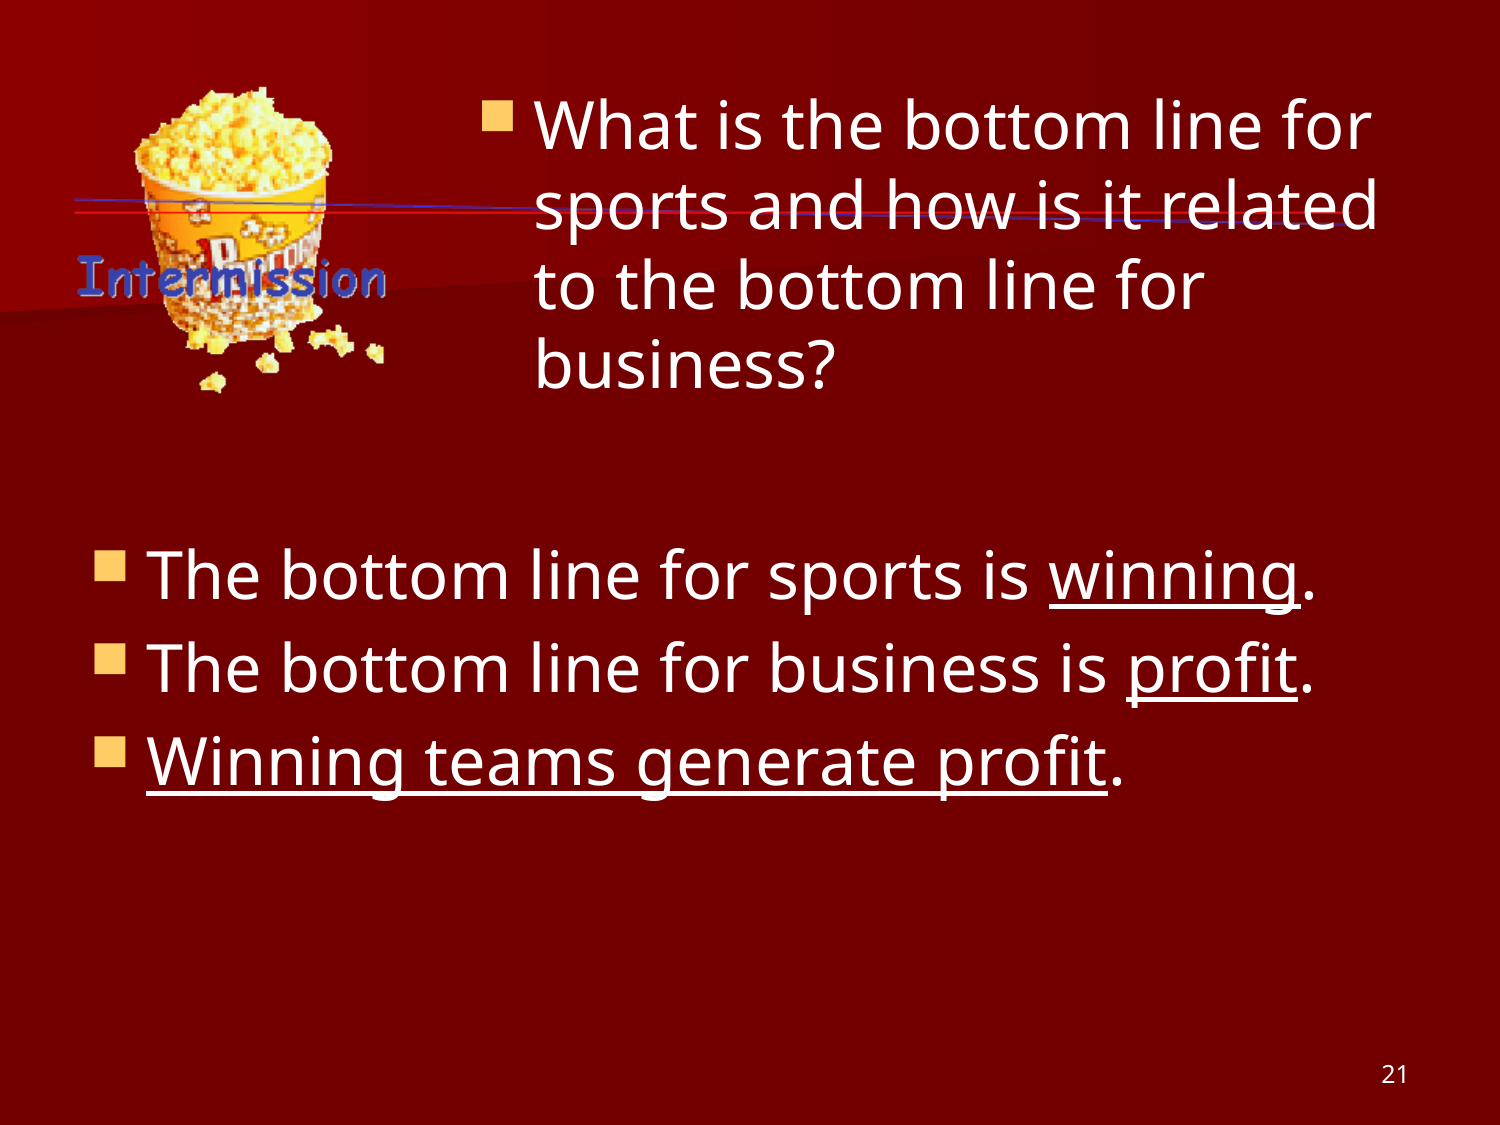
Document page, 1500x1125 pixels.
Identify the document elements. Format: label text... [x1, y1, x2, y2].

list The bottom line for sports is winning. The bottom line for business is profit. Winning teams generate profit. [74, 524, 1388, 1021]
text_box What is the bottom line for sports and how is it related to the bottom line for business? [1353, 75, 1450, 414]
slide_number 21 [1074, 1024, 1426, 1101]
picture [62, 74, 1352, 451]
